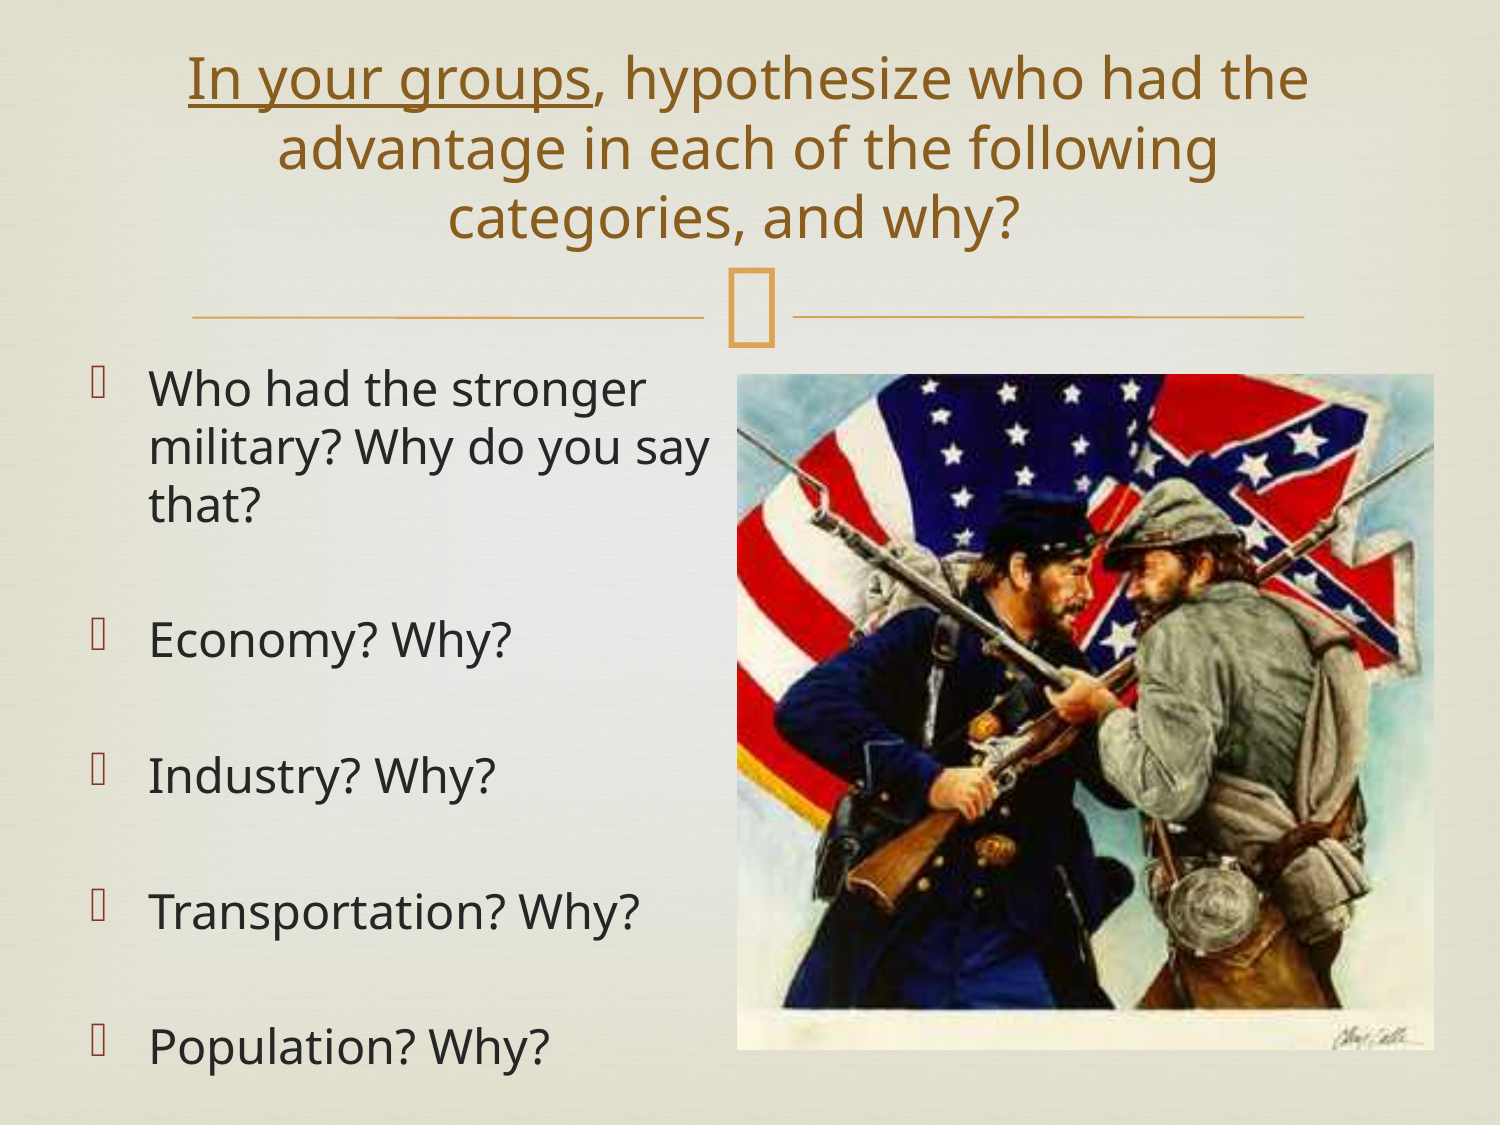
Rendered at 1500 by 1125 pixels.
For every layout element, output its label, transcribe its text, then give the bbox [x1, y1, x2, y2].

picture [736, 374, 1434, 1051]
list Who had the stronger military? Why do you say that? Economy? Why? Industry? Why? Transportation? Why? Population? Why? [75, 350, 737, 1088]
title In your groups, hypothesize who had the advantage in each of the following categories, and why? [112, 24, 1386, 267]
